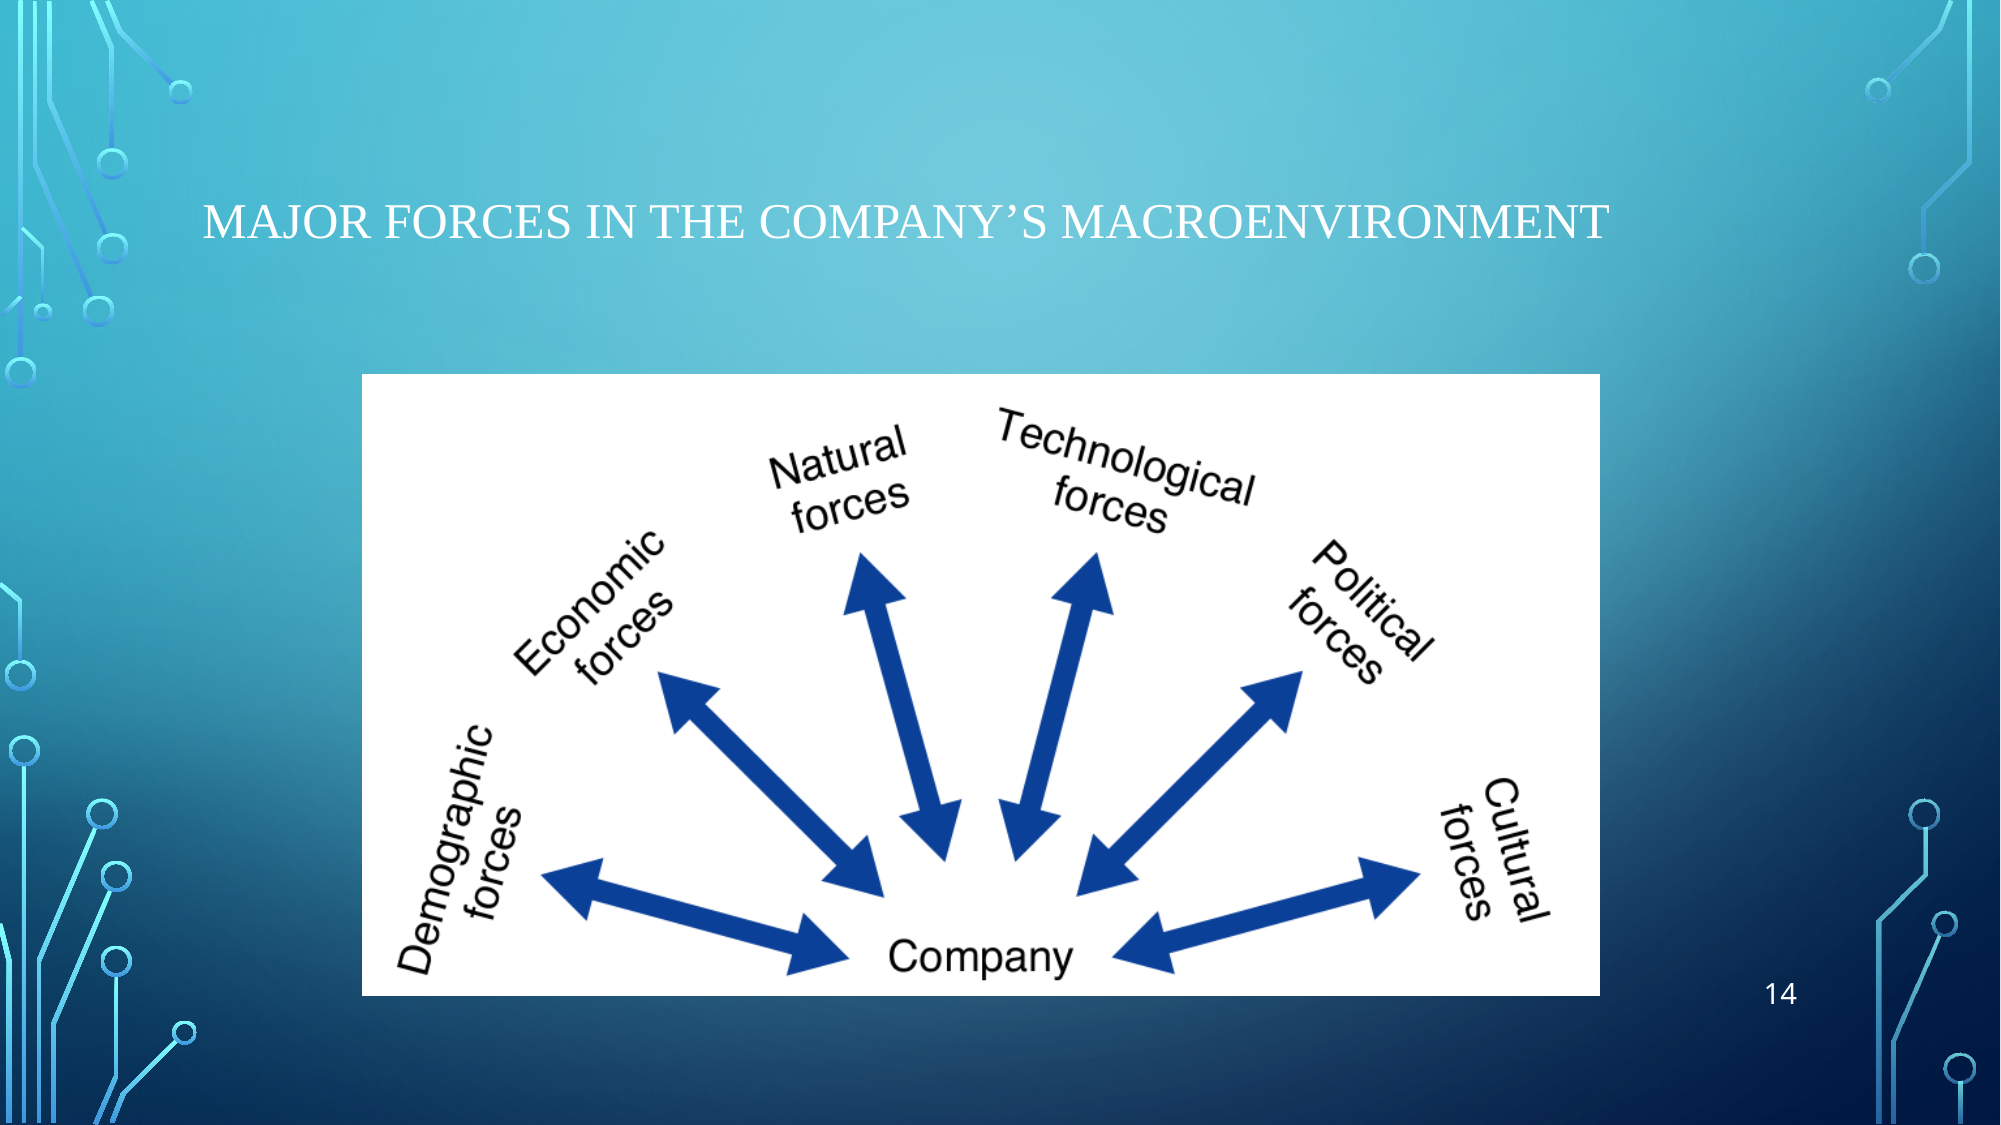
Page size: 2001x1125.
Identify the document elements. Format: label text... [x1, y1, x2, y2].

picture [362, 374, 1601, 997]
title Major Forces in the Company’s Macroenvironment [187, 101, 1813, 344]
slide_number 14 [1685, 965, 1813, 1025]
